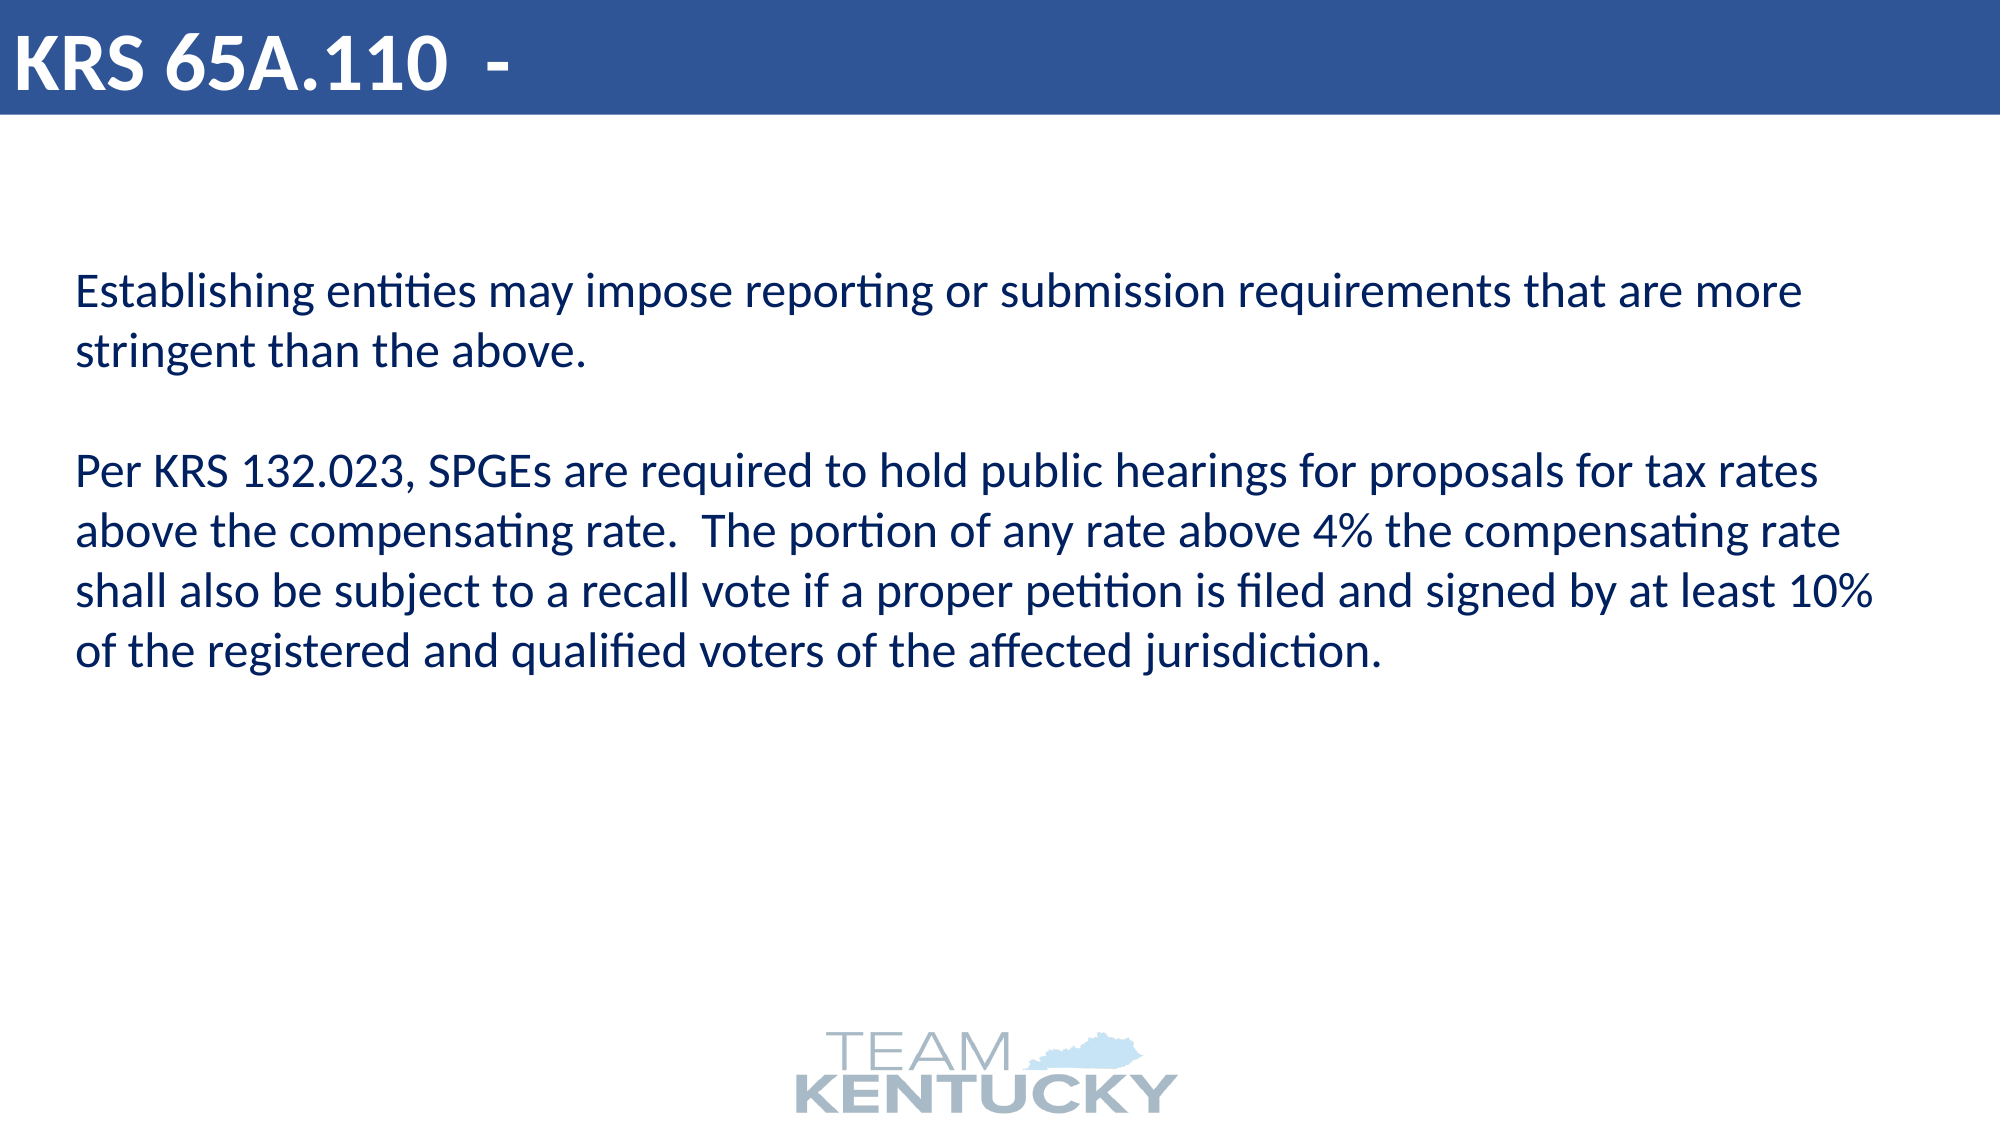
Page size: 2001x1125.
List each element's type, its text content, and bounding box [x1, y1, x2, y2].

text_box KRS 65A.110 - [0, 0, 2000, 115]
text_box Establishing entities may impose reporting or submission requirements that are more stringent than the above. Per KRS 132.023, SPGEs are required to hold public hearings for proposals for tax rates above the compensating rate. The portion of any rate above 4% the compensating rate shall also be subject to a recall vote if a proper petition is filed and signed by at least 10% of the registered and qualified voters of the affected jurisdiction. [60, 249, 1929, 745]
picture [790, 1030, 1183, 1115]
